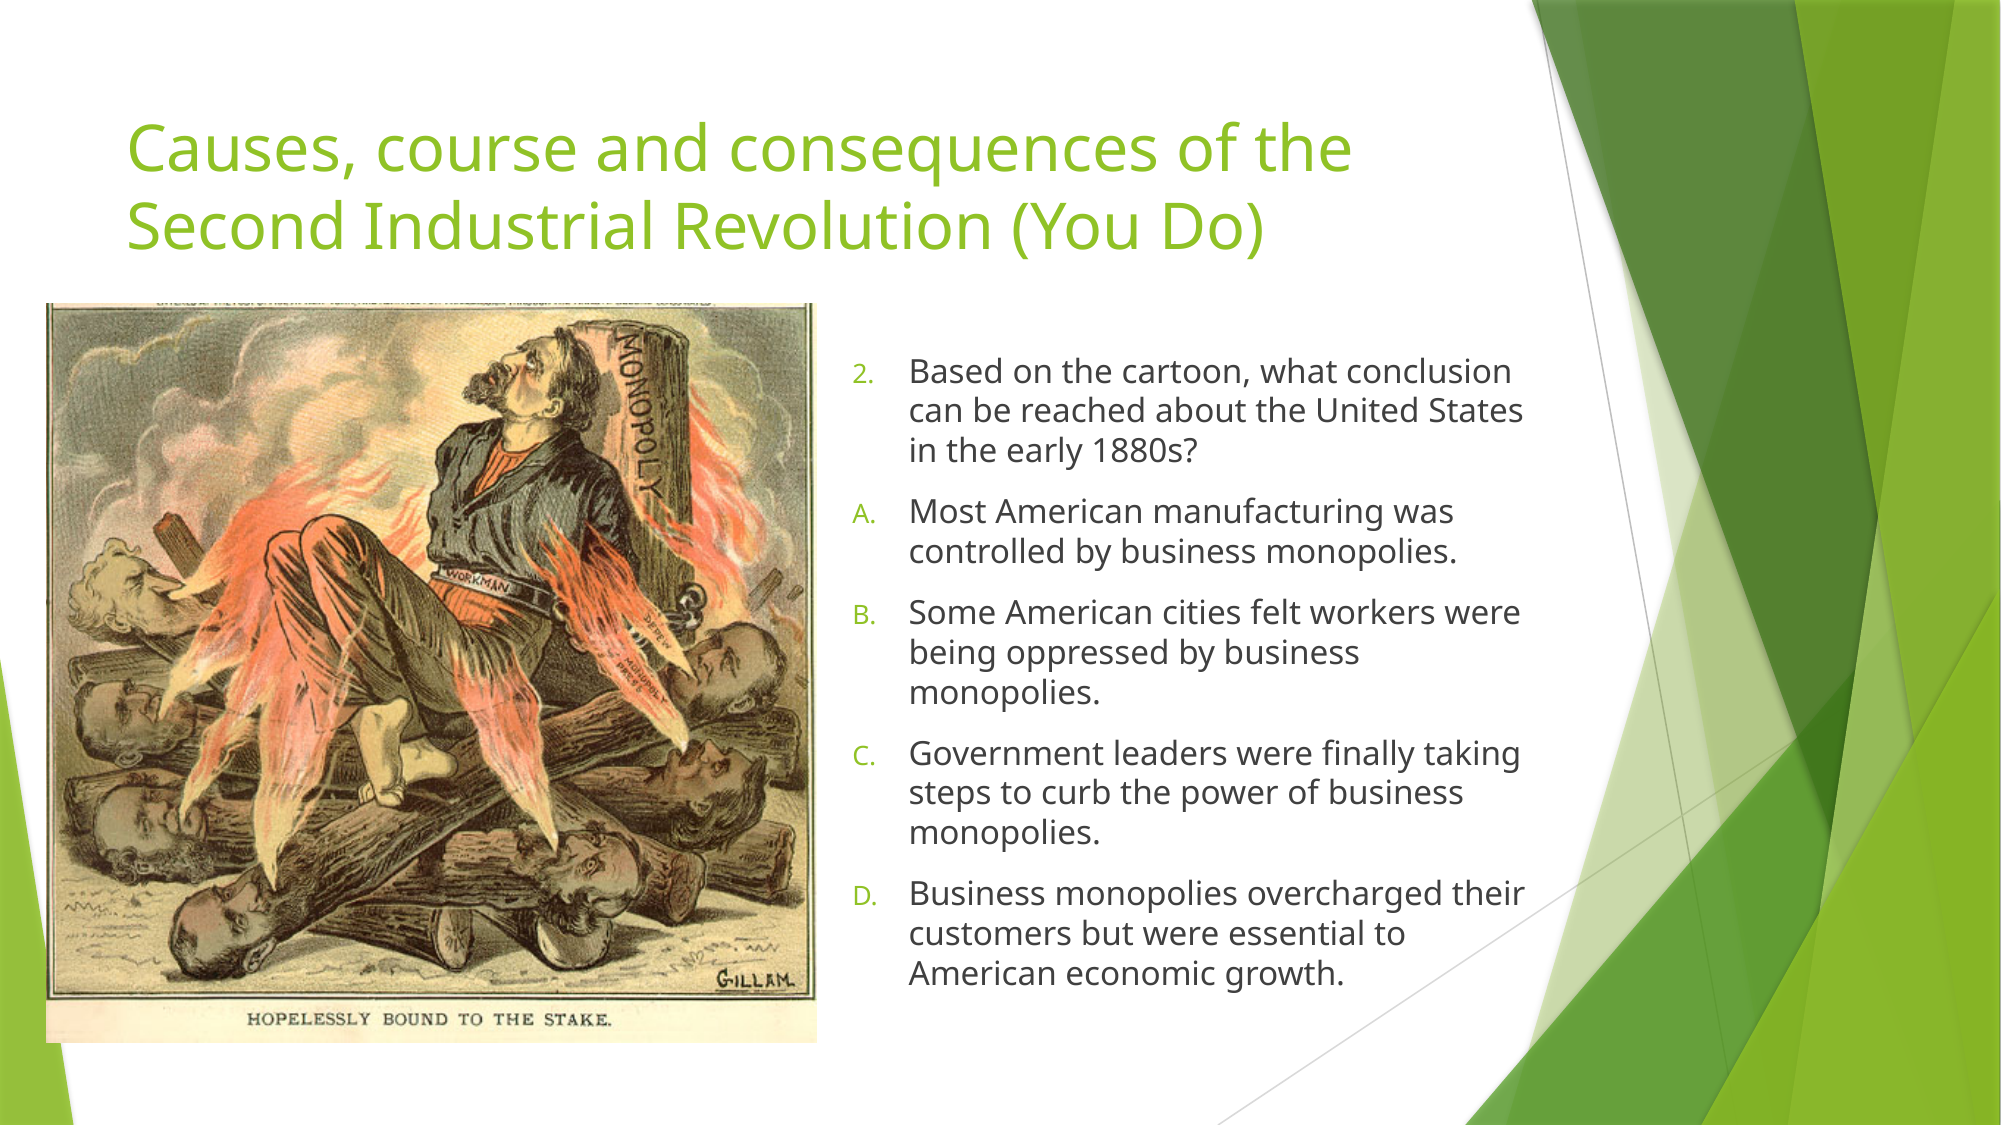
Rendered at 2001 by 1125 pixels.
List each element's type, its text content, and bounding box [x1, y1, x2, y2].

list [45, 302, 817, 1043]
list Based on the cartoon, what conclusion can be reached about the United States in the early 1880s? Most American manufacturing was controlled by business monopolies. Some American cities felt workers were being oppressed by business monopolies. Government leaders were finally taking steps to curb the power of business monopolies. Business monopolies overcharged their customers but were essential to American economic growth. [837, 342, 1554, 1017]
title Causes, course and consequences of the Second Industrial Revolution (You Do) [111, 99, 1522, 317]
